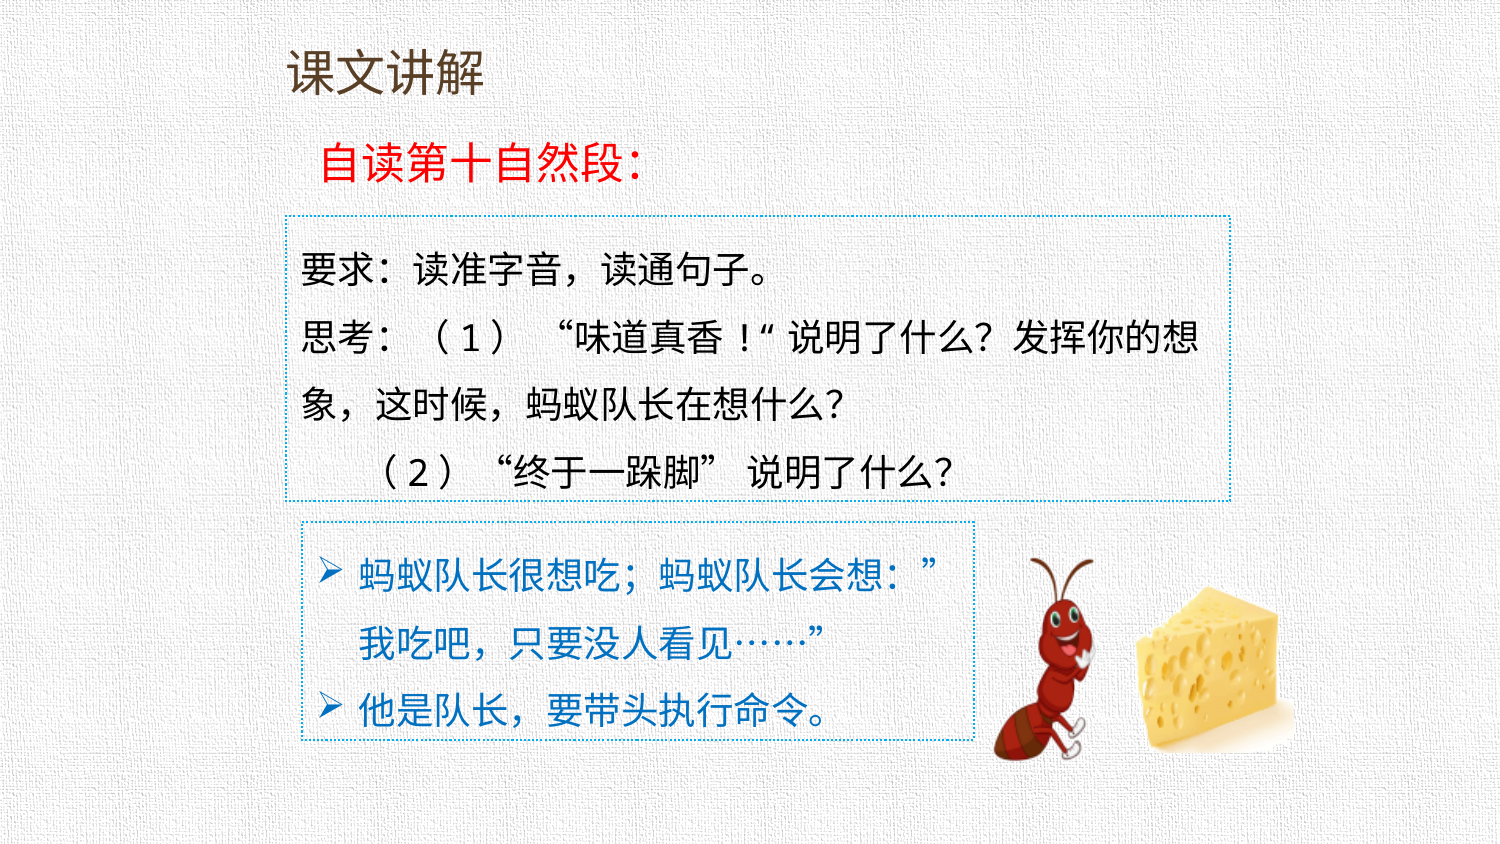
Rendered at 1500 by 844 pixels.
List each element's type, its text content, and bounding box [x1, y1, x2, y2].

text_box 蚂蚁队长很想吃；蚂蚁队长会想：”我吃吧，只要没人看见……” 他是队长，要带头执行命令。 [301, 522, 974, 740]
text_box 自读第十自然段： [306, 129, 680, 194]
text_box 要求：读准字音，读通句子。 思考：（1） “味道真香!“说明了什么？发挥你的想象，这时候，蚂蚁队长在想什么？ （2）“终于一跺脚” 说明了什么？ [285, 216, 1231, 502]
text_box 课文讲解 [274, 35, 498, 107]
picture [0, 0, 1500, 844]
